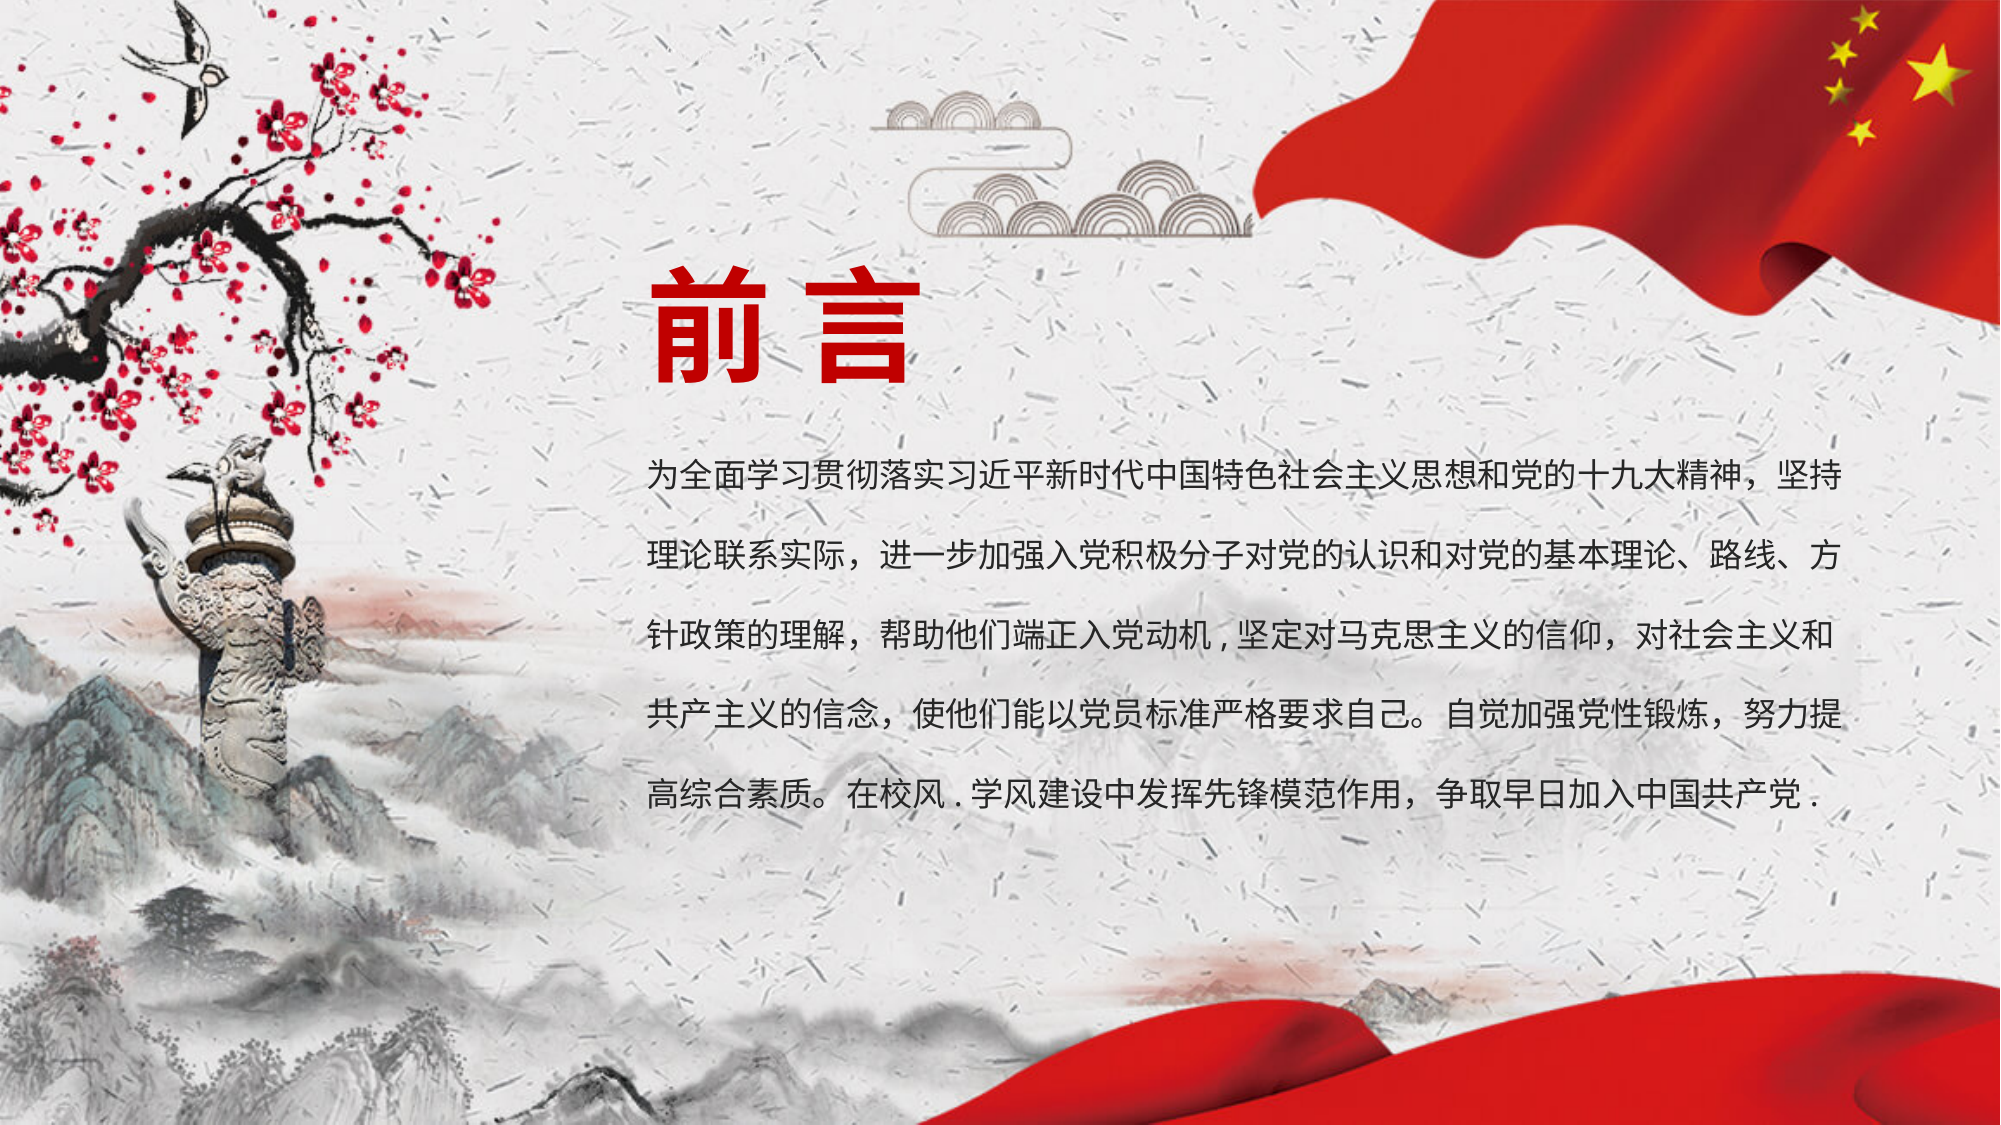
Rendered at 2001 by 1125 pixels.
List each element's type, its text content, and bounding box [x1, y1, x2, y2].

text_box https://www.ypppt.com/ [576, 33, 899, 76]
text_box 为全面学习贯彻落实习近平新时代中国特色社会主义思想和党的十九大精神，坚持理论联系实际，进一步加强入党积极分子对党的认识和对党的基本理论、路线、方针政策的理解，帮助他们端正入党动机,坚定对马克思主义的信仰，对社会主义和共产主义的信念，使他们能以党员标准严格要求自己。自觉加强党性锻炼，努力提高综合素质。在校风.学风建设中发挥先锋模范作用，争取早日加入中国共产党. [631, 406, 1879, 821]
picture [0, 0, 2000, 1125]
text_box 前 言 [631, 240, 1045, 405]
